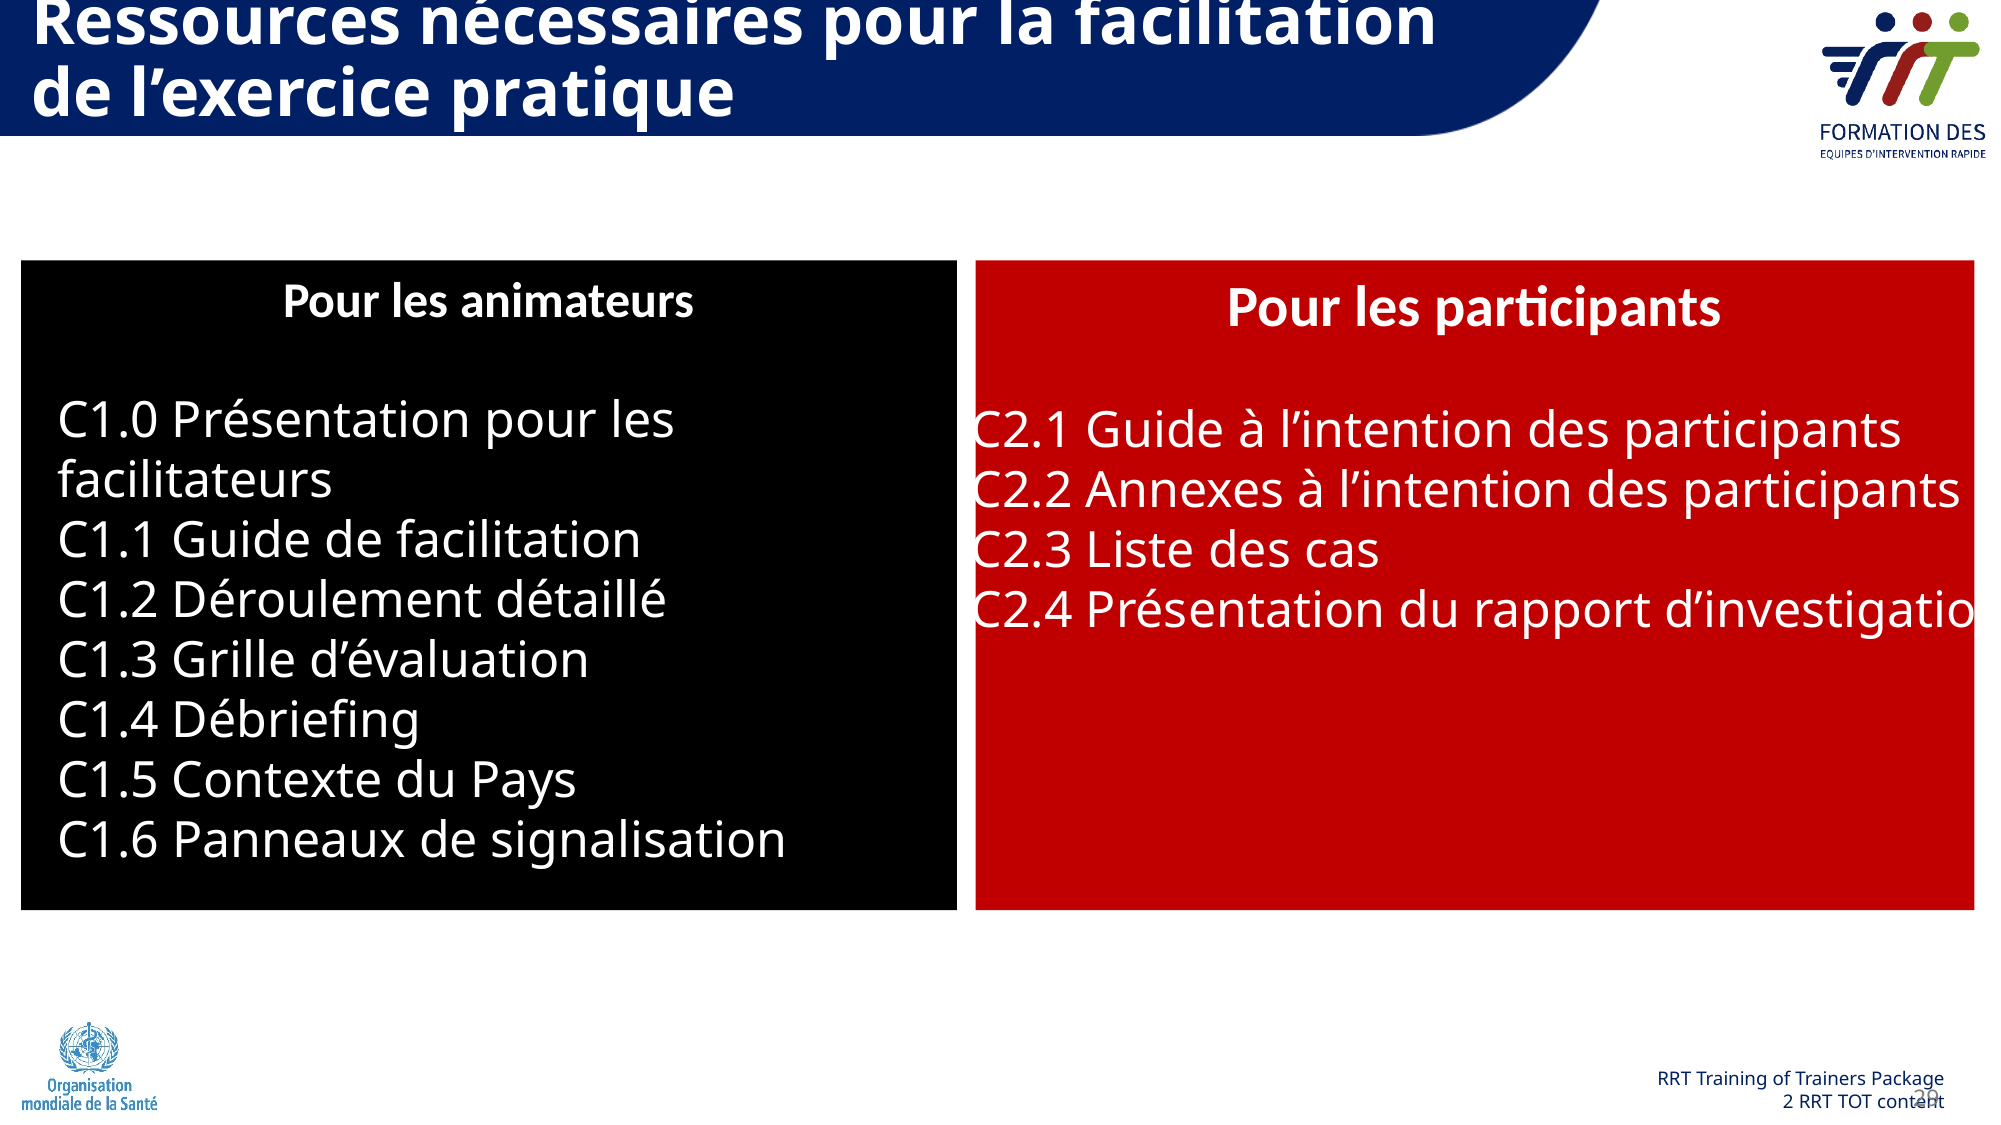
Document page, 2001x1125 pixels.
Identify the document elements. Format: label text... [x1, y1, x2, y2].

title Ressources nécessaires pour la facilitation de l’exercice pratique [23, 5, 1476, 113]
text_box Pour les animateurs C1.0 Présentation pour les facilitateurs C1.1 Guide de facilitation C1.2 Déroulement détaillé C1.3 Grille d’évaluation C1.4 Débriefing C1.5 Contexte du Pays C1.6 Panneaux de signalisation [21, 260, 957, 911]
picture [0, 0, 1623, 136]
picture [20, 1020, 158, 1111]
text_box Pour les participants C2.1 Guide à l’intention des participants C2.2 Annexes à l’intention des participants C2.3 Liste des cas C2.4 Présentation du rapport d’investigation [975, 260, 1975, 911]
picture [1820, 11, 1986, 160]
